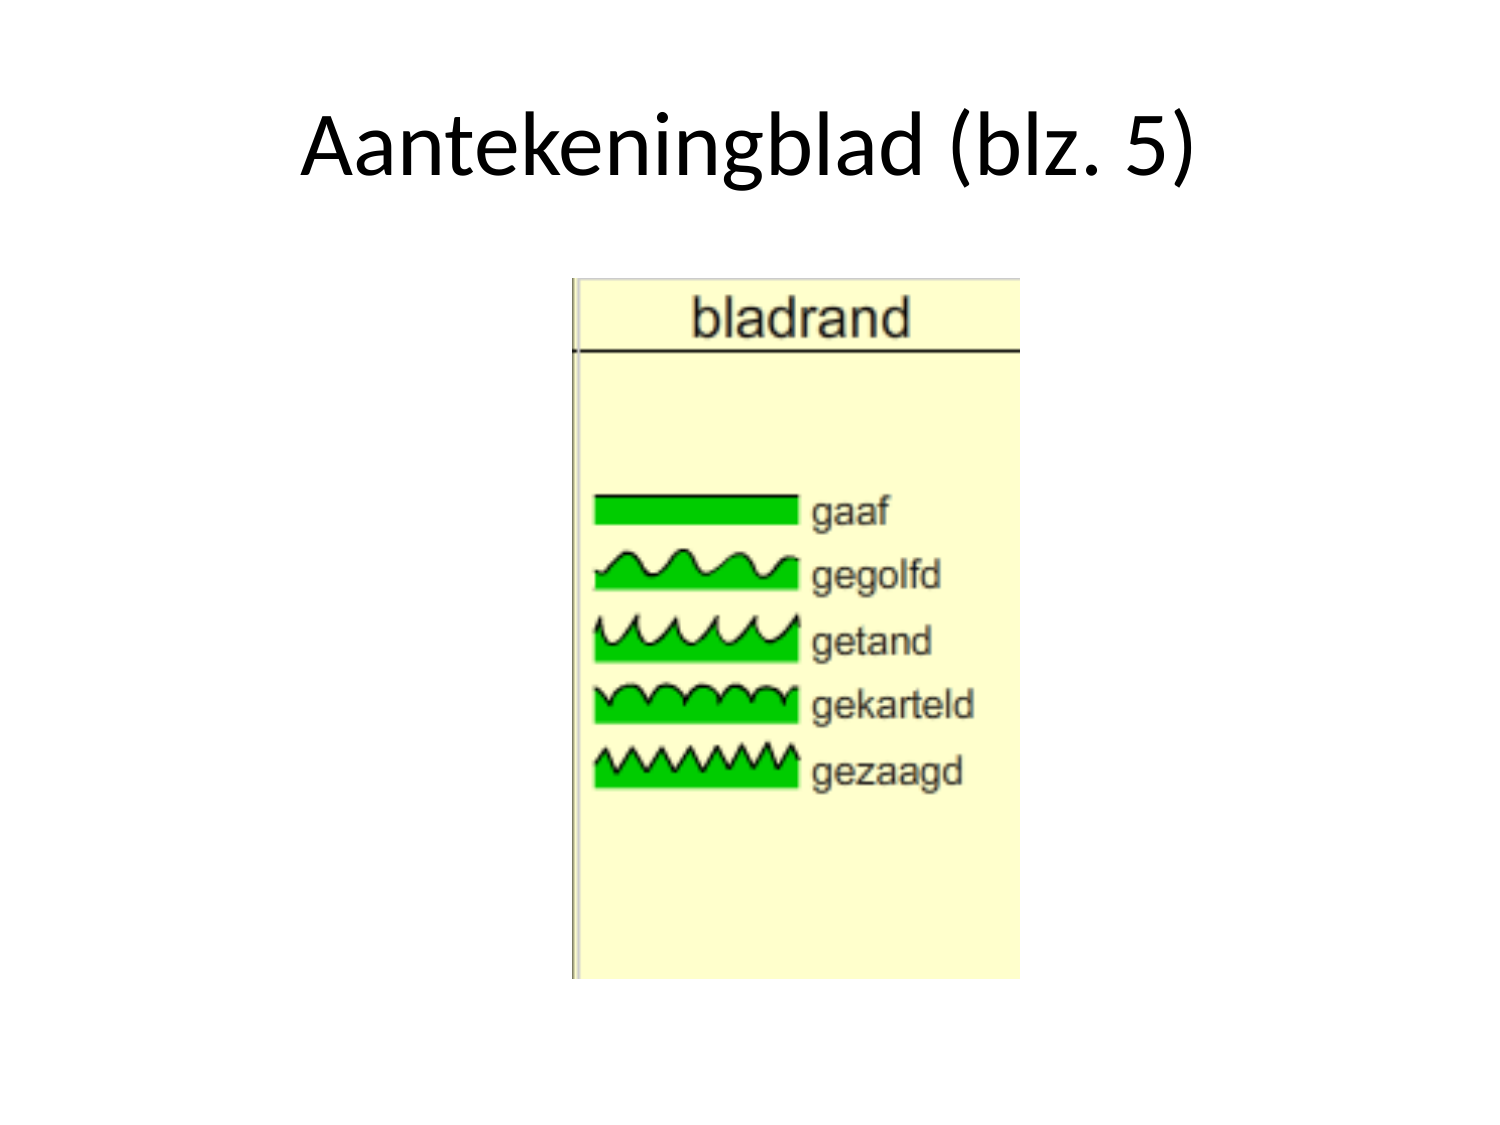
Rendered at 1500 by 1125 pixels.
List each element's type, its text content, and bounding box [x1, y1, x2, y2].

title Aantekeningblad (blz. 5) [75, 45, 1425, 233]
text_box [572, 278, 1020, 980]
